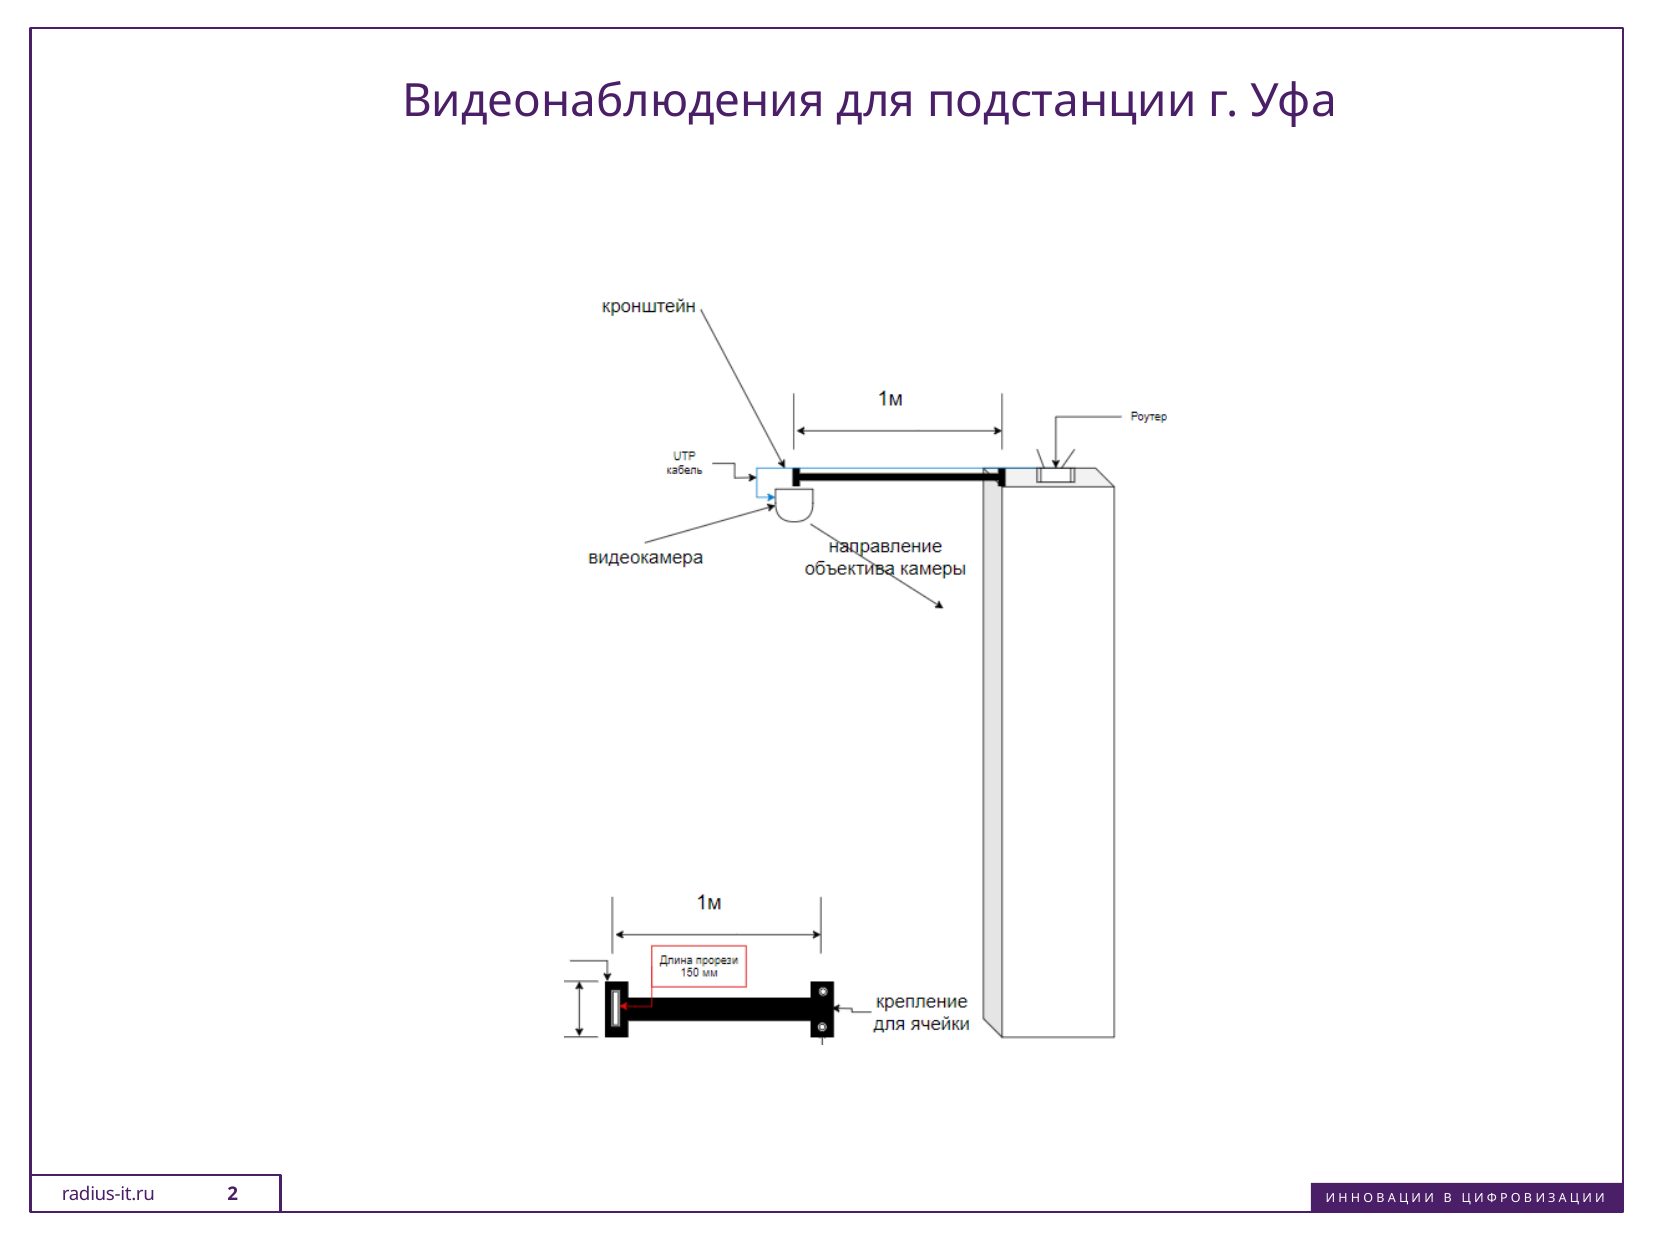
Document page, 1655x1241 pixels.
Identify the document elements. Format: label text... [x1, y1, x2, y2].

text_box radius-it.ru [59, 1179, 156, 1204]
title Видеонаблюдения для подстанции г. Уфа [402, 70, 1452, 182]
picture [564, 269, 1167, 1045]
text_box И Н Н О В А Ц И И В Ц И Ф Р О В И З А Ц И И [1310, 1182, 1624, 1213]
text_box 2 [225, 1179, 241, 1204]
